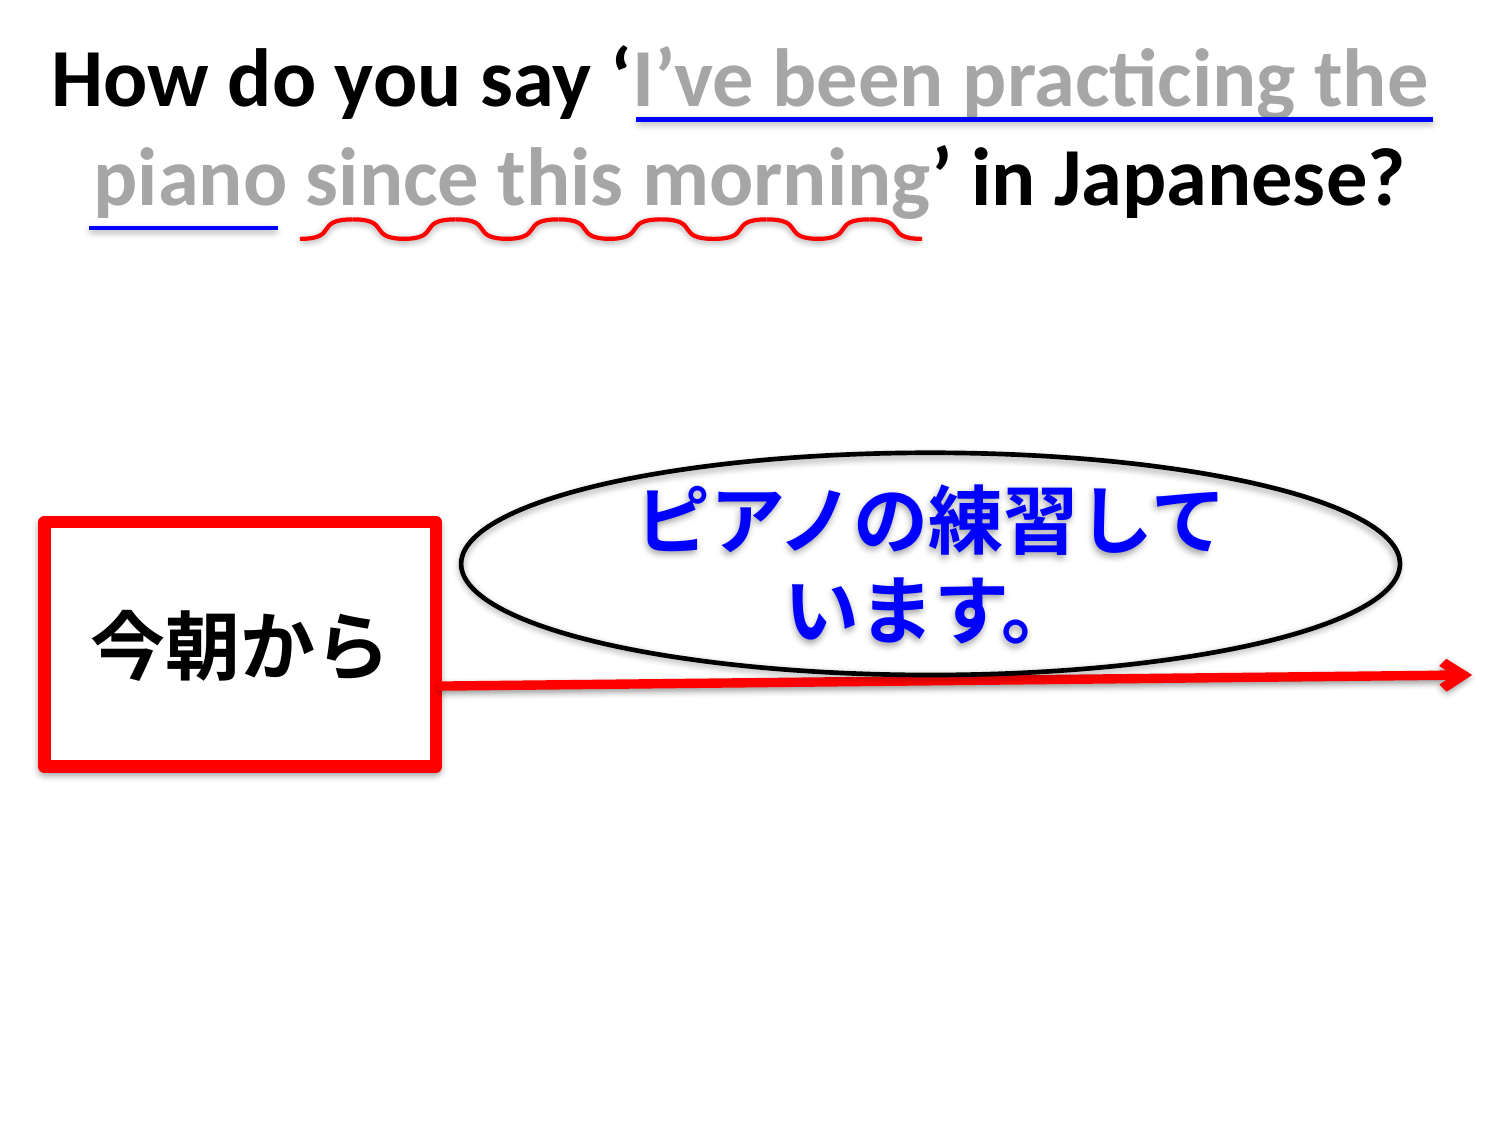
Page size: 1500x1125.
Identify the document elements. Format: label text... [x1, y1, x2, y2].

title How do you say ‘I’ve been practicing the piano since this morning’ in Japanese? [0, 14, 1500, 232]
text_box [558, 219, 605, 240]
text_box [510, 219, 555, 240]
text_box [608, 219, 658, 240]
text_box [869, 219, 923, 240]
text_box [713, 219, 764, 240]
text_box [816, 219, 867, 240]
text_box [299, 219, 350, 240]
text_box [455, 219, 509, 240]
text_box ピアノの練習しています。 [460, 452, 1401, 673]
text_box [352, 219, 400, 240]
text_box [660, 219, 711, 240]
text_box 今朝から [44, 521, 437, 767]
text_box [438, 674, 1473, 687]
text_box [402, 219, 453, 240]
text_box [766, 219, 814, 240]
